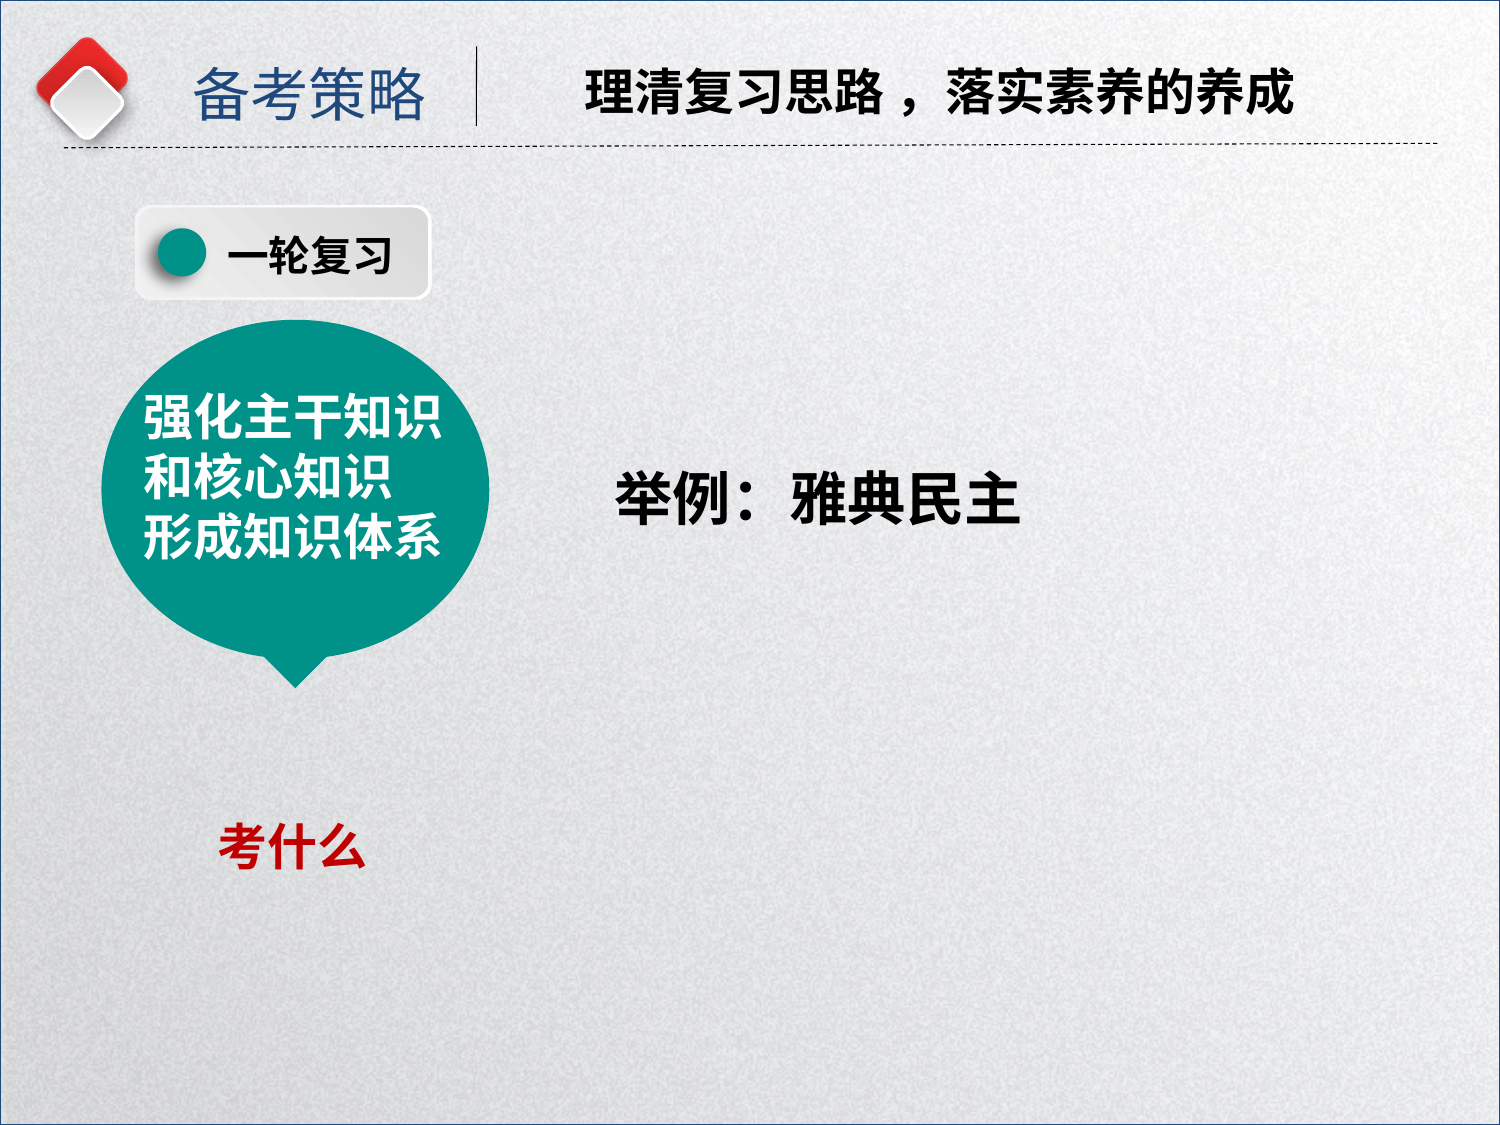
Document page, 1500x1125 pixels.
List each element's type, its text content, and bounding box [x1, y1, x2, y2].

text_box 理清复习思路 ，落实素养的养成 [569, 53, 1311, 129]
picture [1, 1, 1499, 1124]
text_box 强化主干知识和核心知识 形成知识体系 [143, 385, 450, 645]
text_box 备考策略 [143, 50, 475, 136]
text_box [100, 318, 491, 597]
text_box [37, 38, 127, 104]
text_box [63, 143, 1439, 148]
text_box 举例：雅典民主 [600, 455, 1038, 540]
text_box 考什么 [217, 815, 533, 876]
text_box [51, 67, 123, 139]
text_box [135, 205, 432, 300]
text_box [214, 645, 377, 690]
